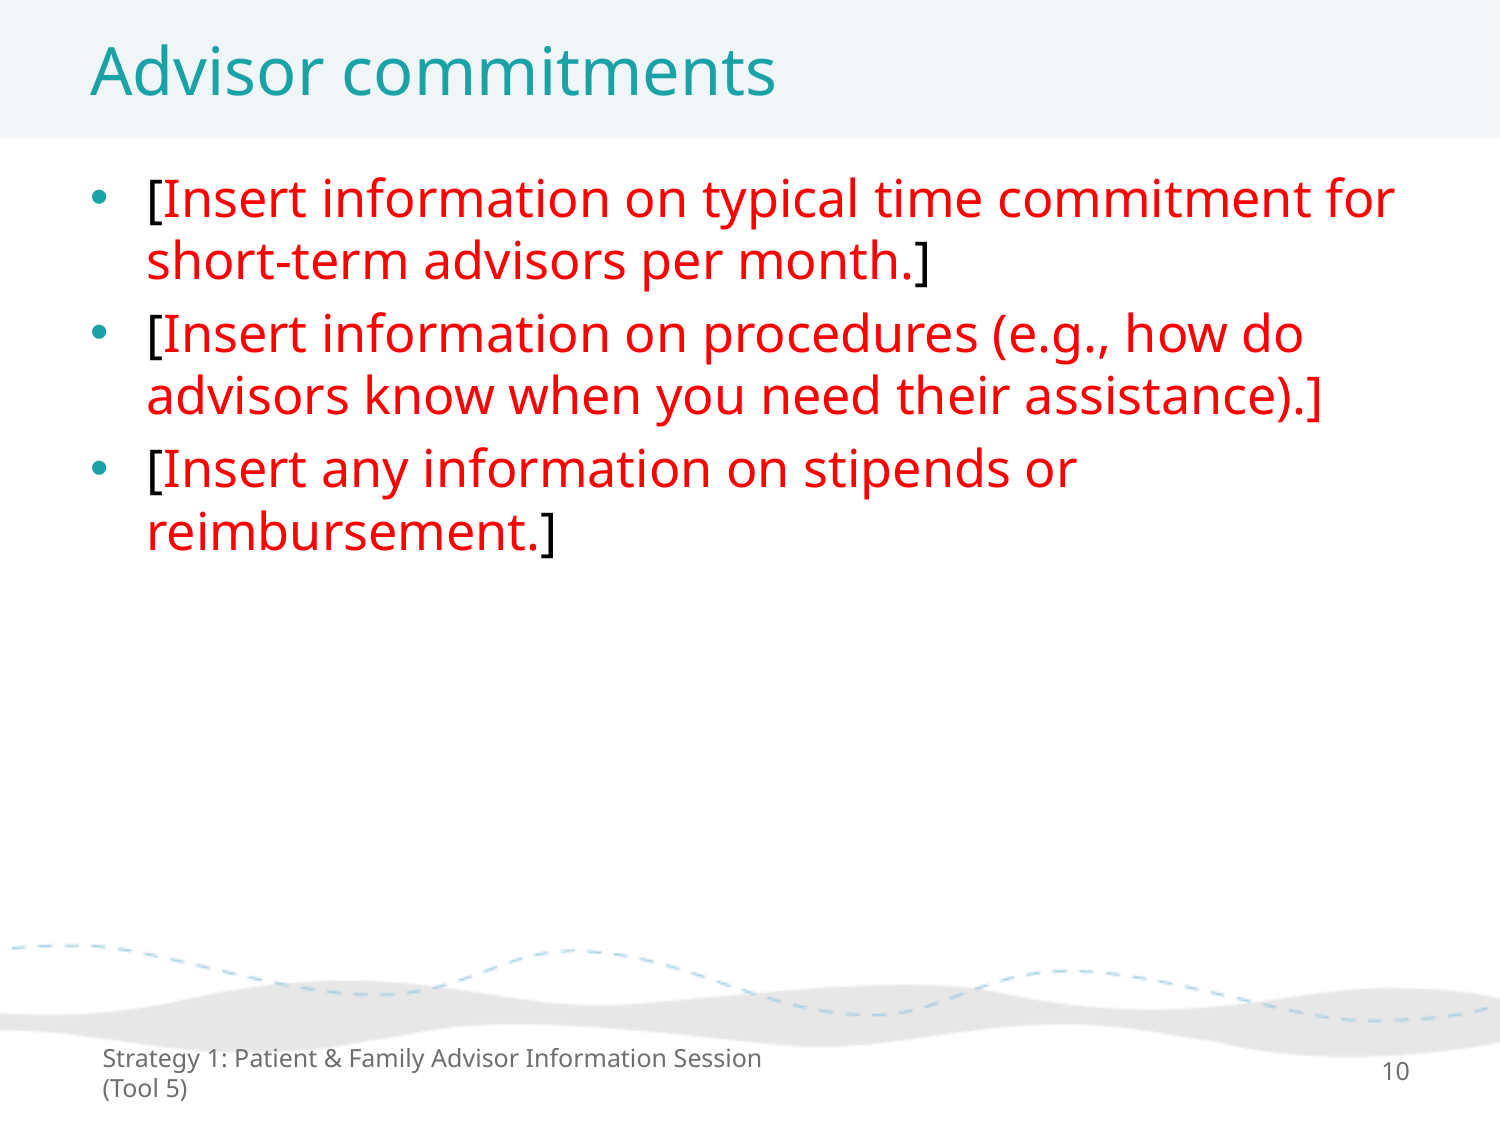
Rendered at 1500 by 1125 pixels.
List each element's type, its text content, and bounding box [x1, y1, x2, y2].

title Advisor commitments [75, 0, 1425, 138]
picture [0, 0, 1500, 1125]
list [Insert information on typical time commitment for short-term advisors per month.] [Insert information on procedures (e.g., how do advisors know when you need their assistance).] [Insert any information on stipends or reimbursement.] [75, 157, 1425, 900]
slide_number 10 [1074, 1042, 1425, 1103]
footer Strategy 1: Patient & Family Advisor Information Session (Tool 5) [87, 1042, 825, 1103]
